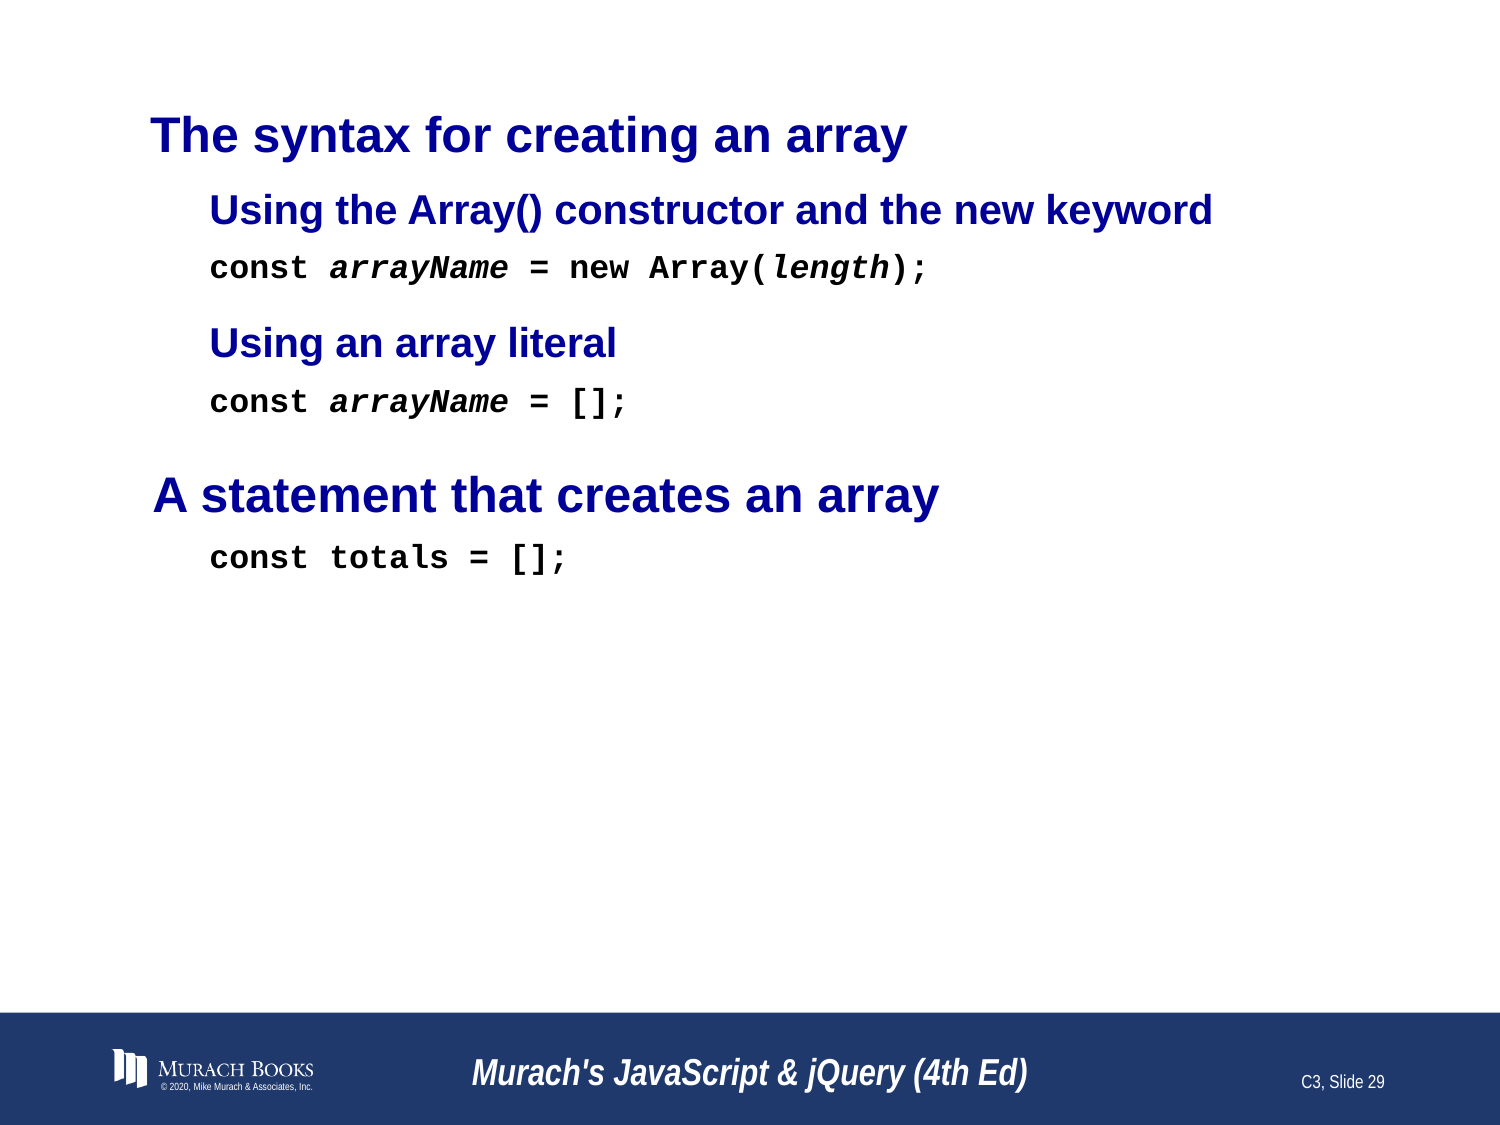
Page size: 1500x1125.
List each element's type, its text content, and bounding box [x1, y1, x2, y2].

footer © 2020, Mike Murach & Associates, Inc. [12, 1025, 463, 1100]
slide_number Murach's JavaScript & jQuery (4th Ed) [463, 1025, 1050, 1100]
list Using the Array() constructor and the new keyword const arrayName = new Array(length); Using an array literal const arrayName = []; A statement that creates an array const totals = []; [137, 174, 1350, 975]
slide_number C3, Slide 29 [1087, 1025, 1400, 1100]
title The syntax for creating an array [150, 102, 1350, 164]
